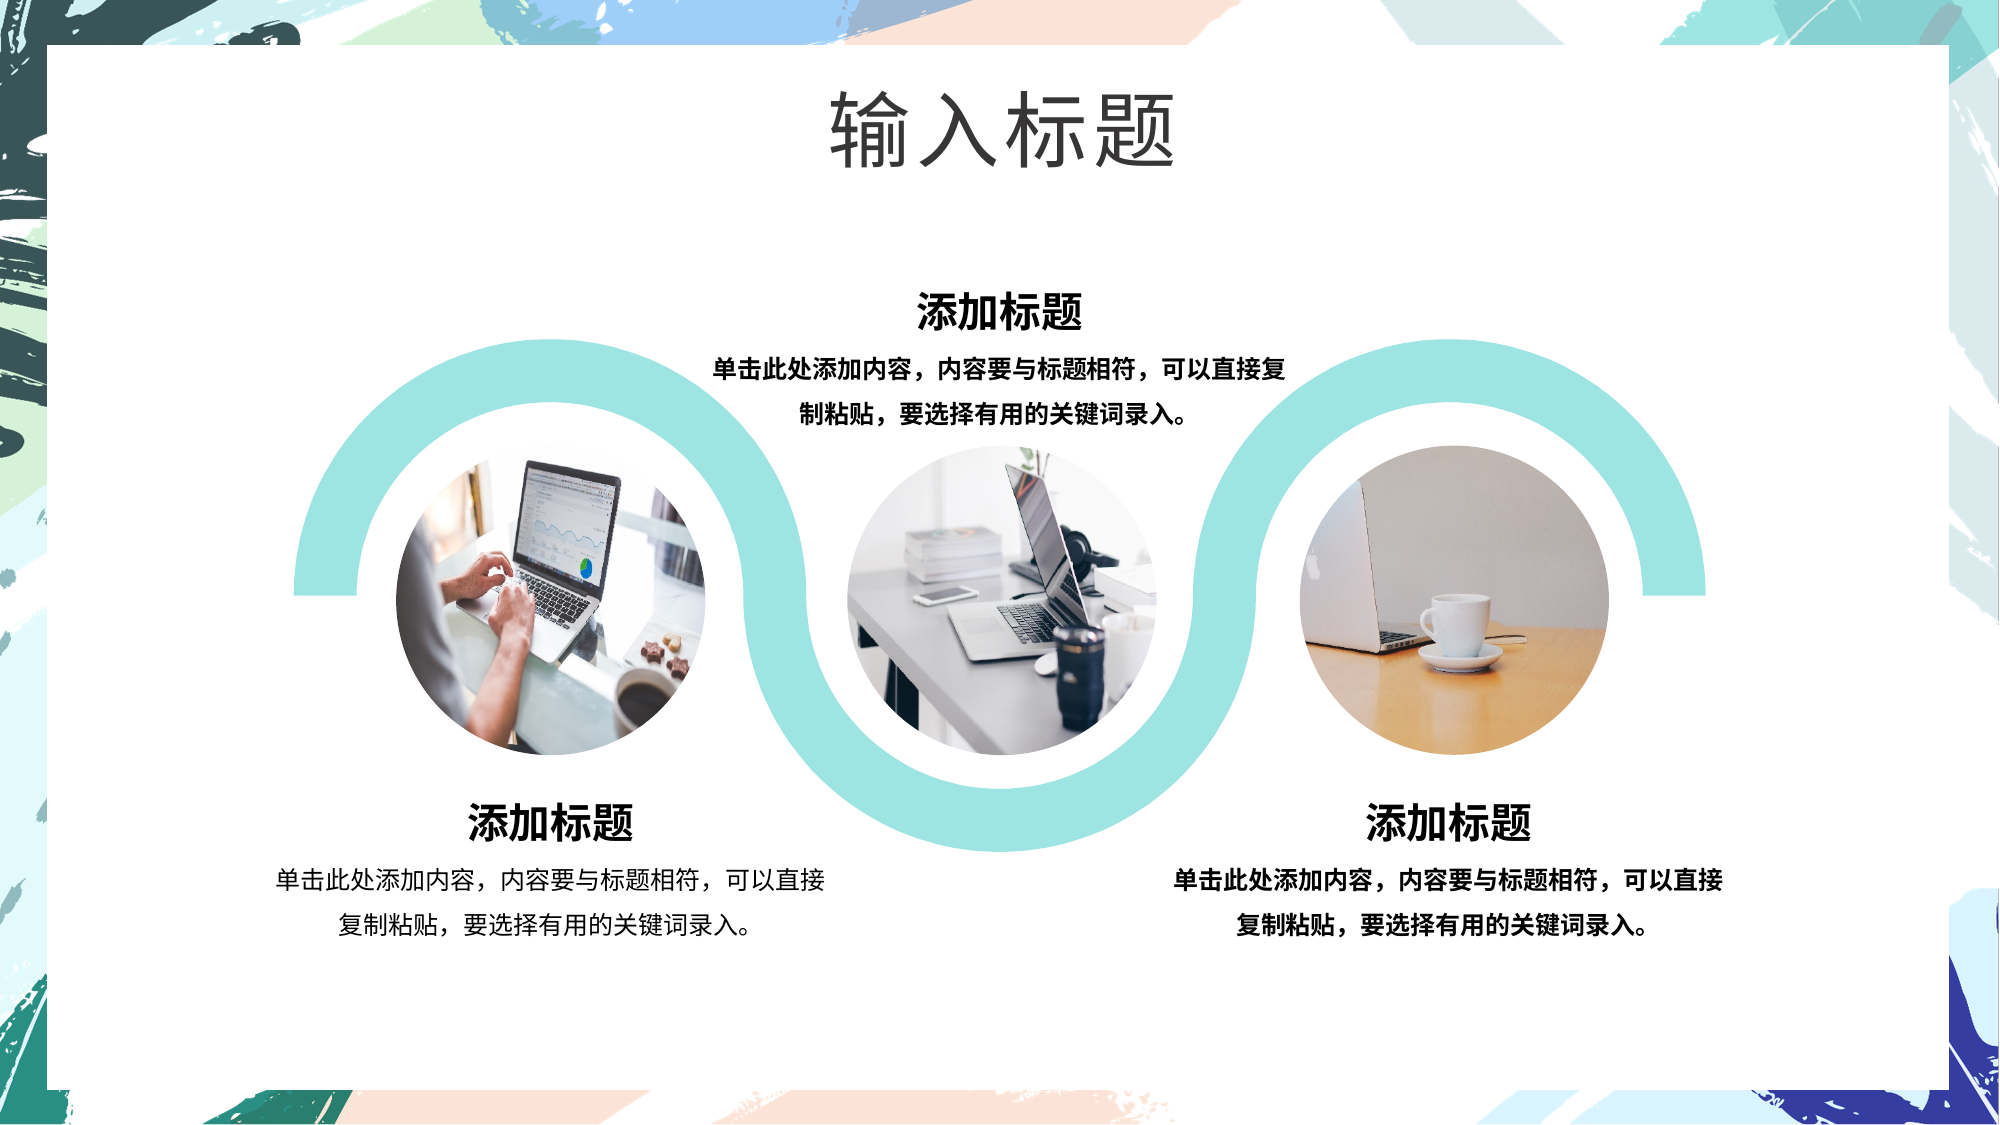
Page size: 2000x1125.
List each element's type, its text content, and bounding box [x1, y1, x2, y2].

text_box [1156, 779, 1741, 944]
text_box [258, 779, 843, 944]
picture [0, 0, 1999, 1125]
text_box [695, 268, 1304, 433]
text_box 输入标题 [757, 71, 1247, 186]
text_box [293, 339, 1706, 852]
